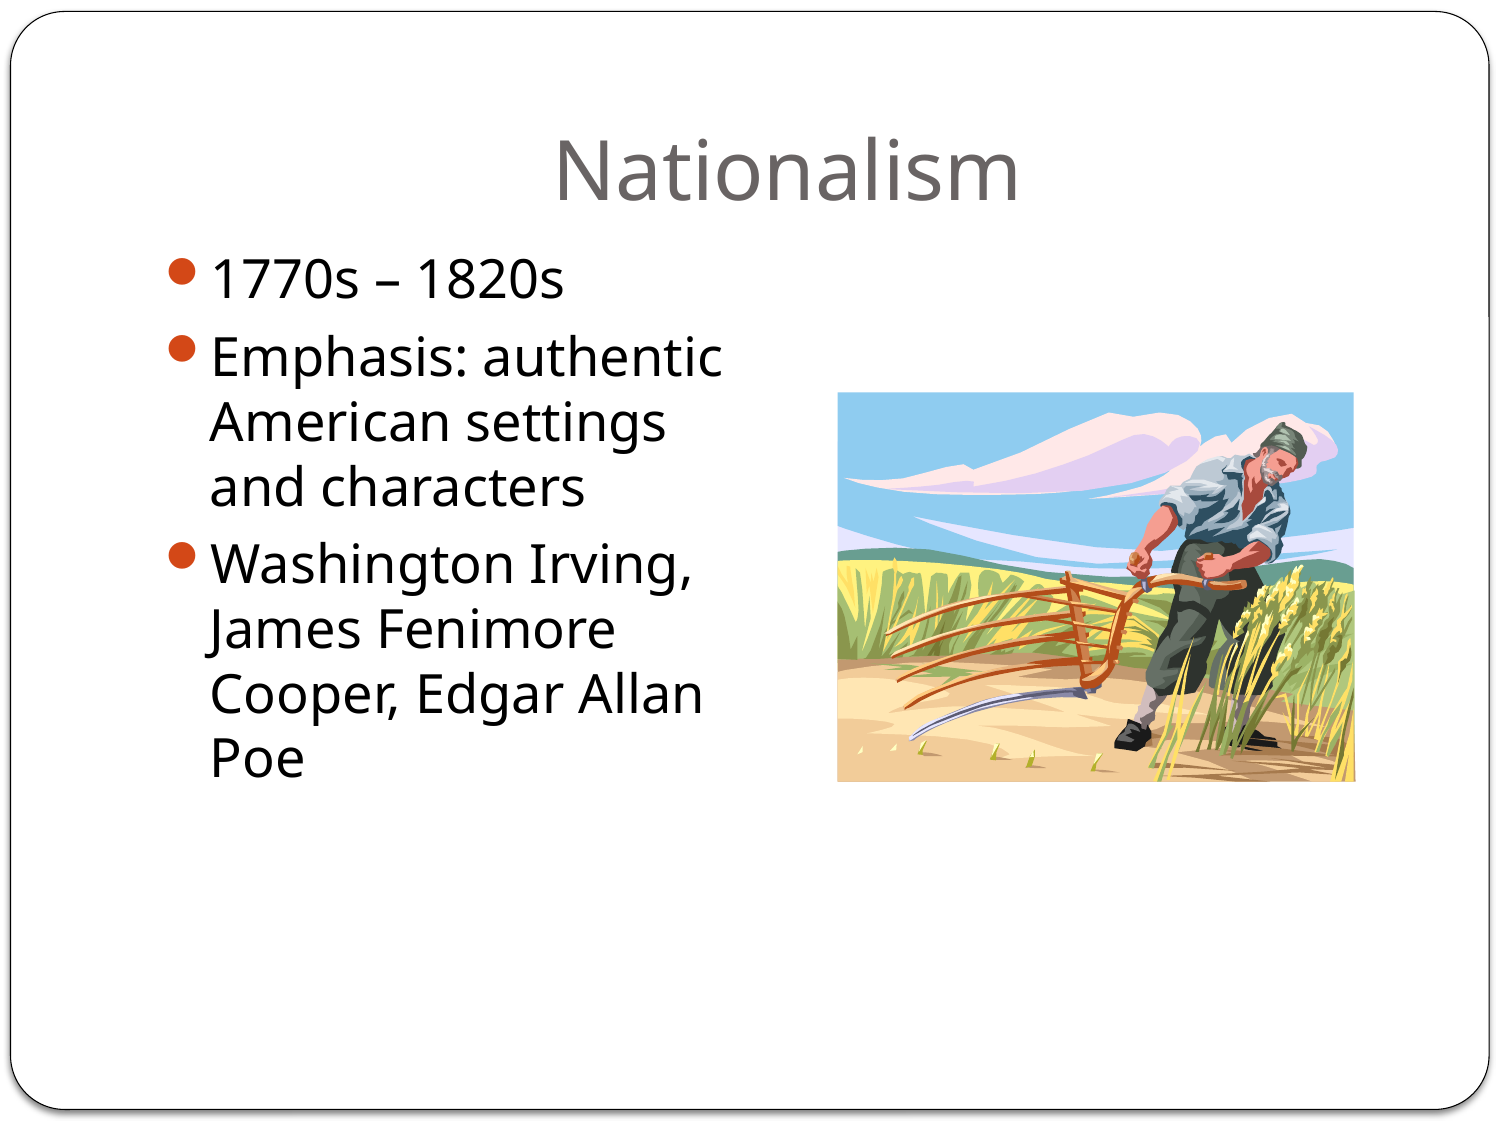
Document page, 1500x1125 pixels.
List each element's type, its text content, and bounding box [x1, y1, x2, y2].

picture [837, 387, 1361, 787]
list 1770s – 1820s Emphasis: authentic American settings and characters Washington Irving, James Fenimore Cooper, Edgar Allan Poe [150, 237, 765, 988]
title Nationalism [150, 45, 1425, 233]
